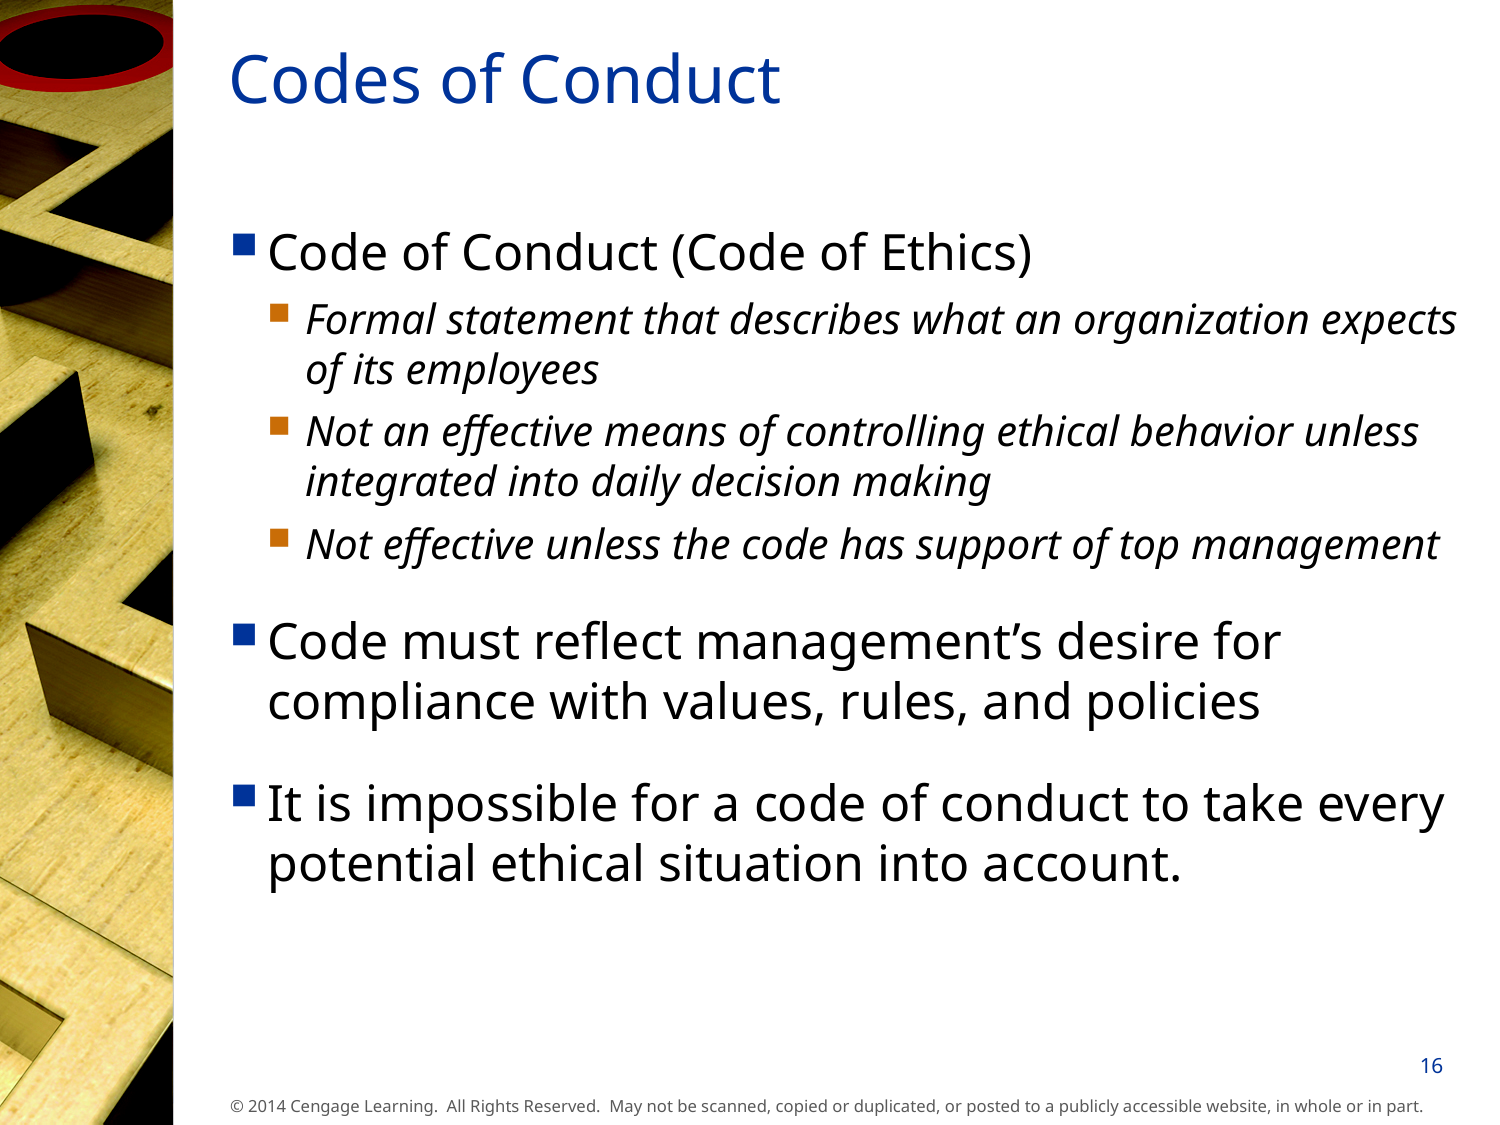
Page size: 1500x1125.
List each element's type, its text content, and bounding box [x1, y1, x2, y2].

list Code of Conduct (Code of Ethics) Formal statement that describes what an organization expects of its employees Not an effective means of controlling ethical behavior unless integrated into daily decision making Not effective unless the code has support of top management Code must reflect management’s desire for compliance with values, rules, and policies It is impossible for a code of conduct to take every potential ethical situation into account. [215, 212, 1478, 981]
title Codes of Conduct [213, 29, 1454, 213]
picture [0, 0, 174, 1125]
slide_number 16 [1386, 1037, 1478, 1097]
